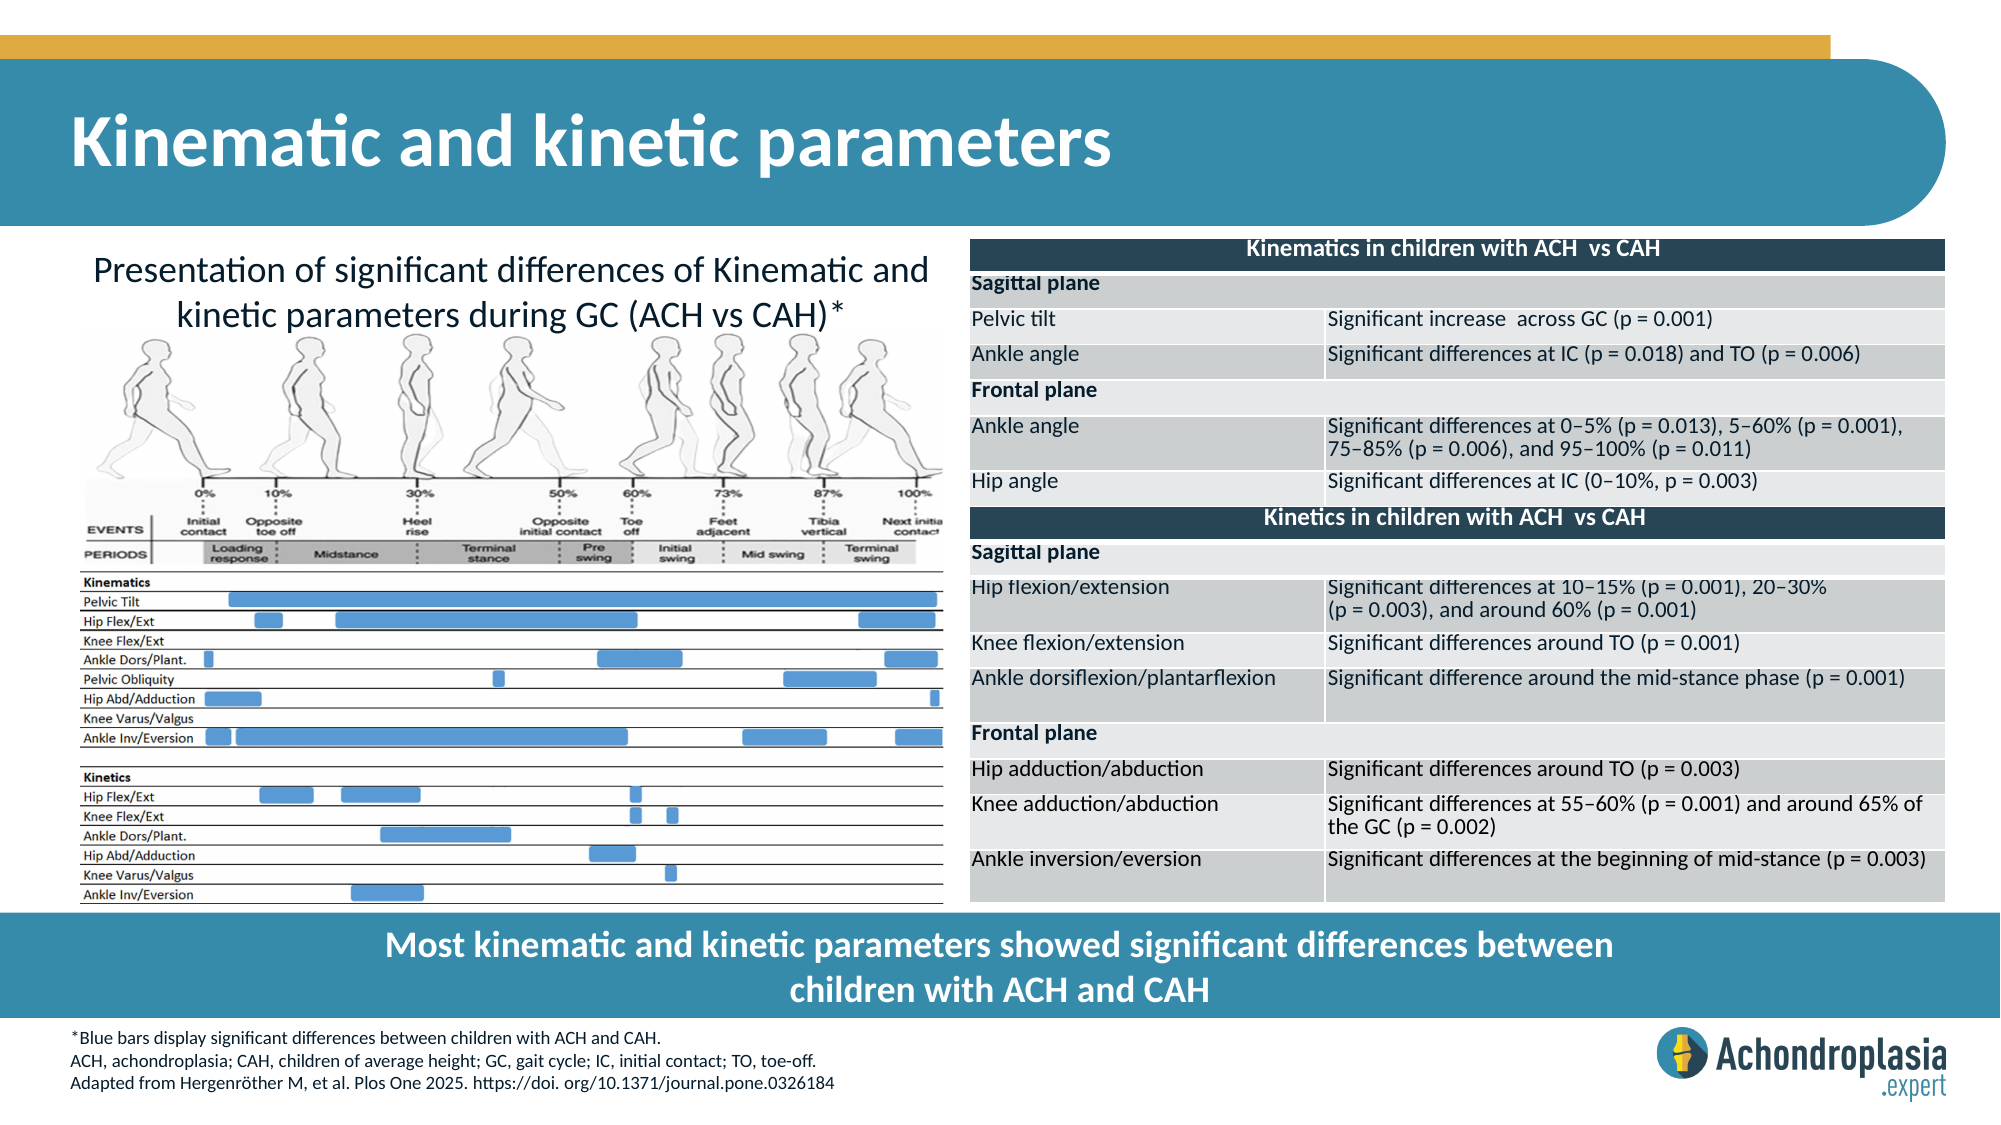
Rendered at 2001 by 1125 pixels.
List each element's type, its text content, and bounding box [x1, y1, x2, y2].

table_cell Knee flexion/extension [970, 634, 1324, 667]
table_cell Ankle dorsiflexion/plantarflexion [970, 669, 1324, 722]
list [80, 333, 944, 904]
table_cell Hip angle [970, 472, 1324, 506]
table_cell Significant differences at the beginning of mid-stance (p = 0.003) [1326, 851, 1945, 902]
table_cell Ankle angle [970, 345, 1324, 379]
table_header Kinematics in children with ACH vs CAH [970, 239, 1945, 271]
table_cell Significant differences around TO (p = 0.001) [1326, 634, 1945, 667]
table_cell Significant increase across GC (p = 0.001) [1326, 310, 1945, 344]
table_cell Sagittal plane [970, 545, 1945, 575]
title Kinematic and kinetic parameters [56, 59, 1888, 225]
table_cell Significant differences at 0–5% (p = 0.013), 5–60% (p = 0.001), 75–85% (p = 0.006), and 95–100% (p = 0.011) [1326, 417, 1945, 470]
list Most kinematic and kinetic parameters showed significant differences between children with ACH and CAH [0, 912, 2000, 1018]
table_cell Pelvic tilt [970, 310, 1324, 344]
picture [1656, 1027, 1947, 1102]
table_cell Ankle angle [970, 417, 1324, 470]
table_cell Knee adduction/abduction [970, 795, 1324, 849]
table_cell Frontal plane [970, 724, 1945, 758]
table_cell Significant differences at 55–60% (p = 0.001) and around 65% of the GC (p = 0.002) [1326, 795, 1945, 849]
table_cell Significant difference around the mid-stance phase (p = 0.001) [1326, 669, 1945, 722]
table_cell Significant differences at IC (0–10%, p = 0.003) [1326, 472, 1945, 506]
table_cell Hip flexion/extension [970, 580, 1324, 632]
table_cell Significant differences at 10–15% (p = 0.001), 20–30% (p = 0.003), and around 60% (p = 0.001) [1326, 580, 1945, 632]
text_box Presentation of significant differences of Kinematic and kinetic parameters during GC (ACH vs CAH)* [55, 237, 968, 343]
table_cell Kinetics in children with ACH vs CAH [970, 507, 1945, 539]
table_cell Significant differences at IC (p = 0.018) and TO (p = 0.006) [1326, 345, 1945, 379]
footer *Blue bars display significant differences between children with ACH and CAH. ACH, achondroplasia; CAH, children of average height; GC, gait cycle; IC, initial contact; TO, toe-off. Adapted from Hergenröther M, et al. Plos One 2025. https://doi. org/10.1371/journal.pone.0326184 [55, 1005, 1656, 1102]
table_cell Hip adduction/abduction [970, 760, 1324, 794]
table_cell Ankle inversion/eversion [970, 851, 1324, 902]
table_cell Sagittal plane [970, 276, 1945, 308]
table_cell Significant differences around TO (p = 0.003) [1326, 760, 1945, 794]
table_cell Frontal plane [970, 381, 1945, 415]
